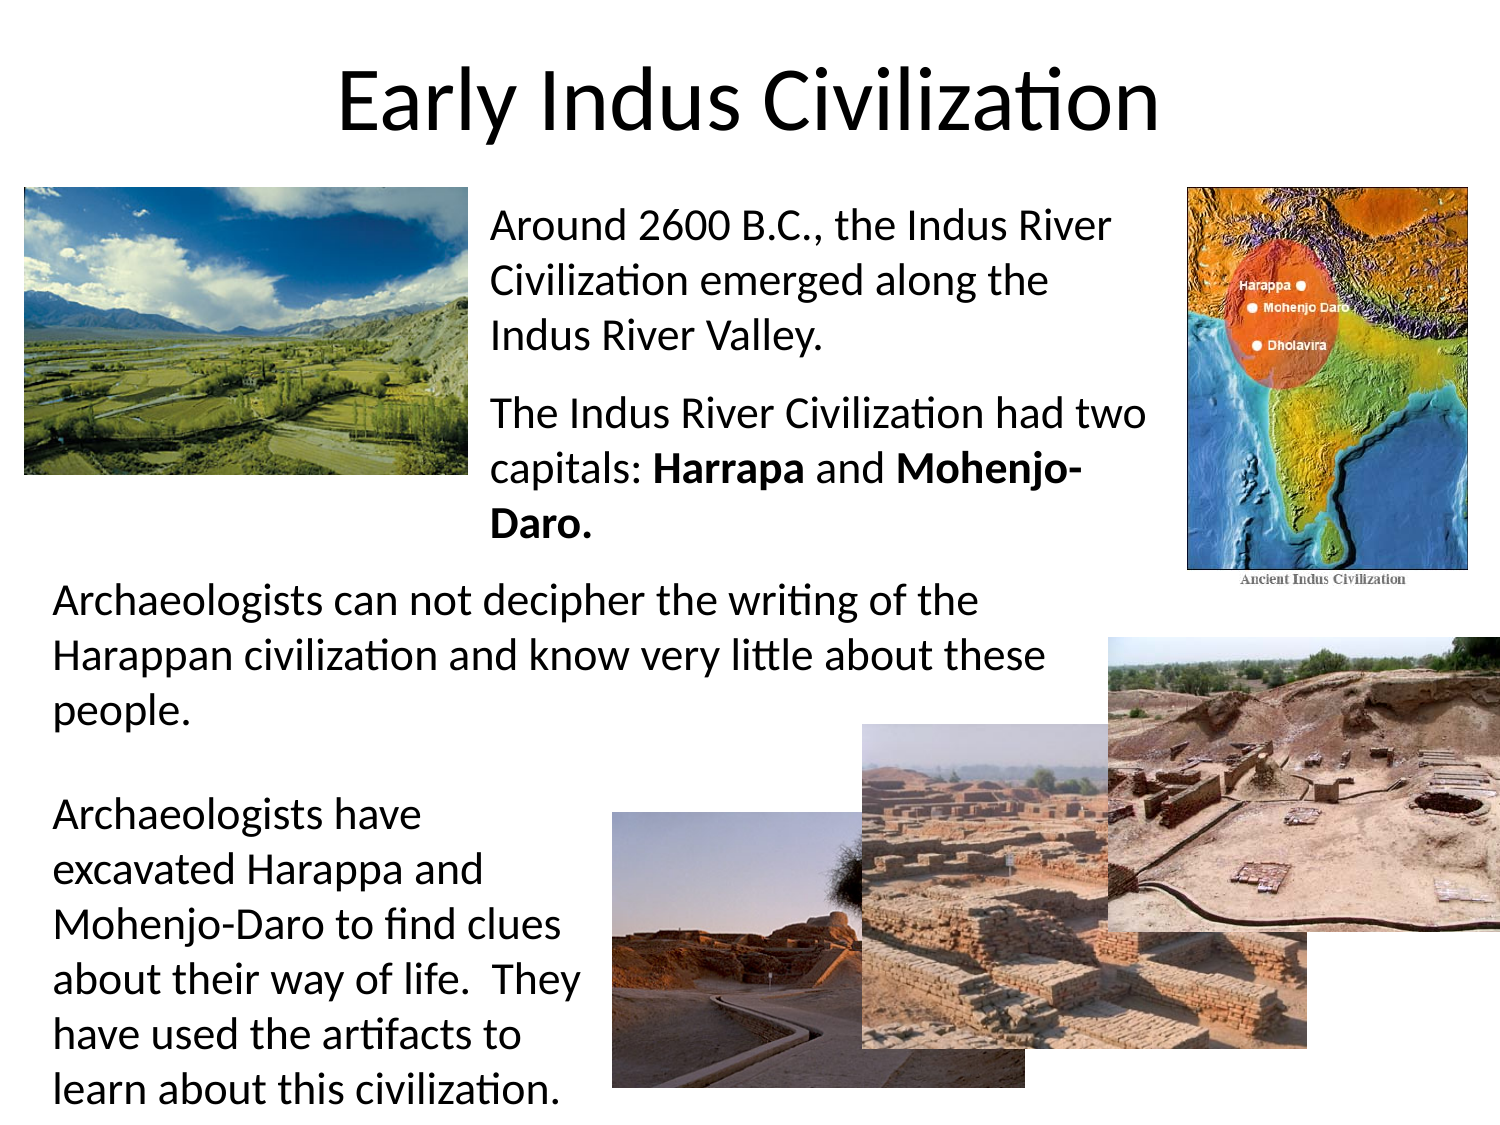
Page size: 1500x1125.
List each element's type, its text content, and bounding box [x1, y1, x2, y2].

picture [1187, 187, 1469, 588]
text_box The Indus River Civilization had two capitals: Harrapa and Mohenjo-Daro. [474, 375, 1182, 555]
text_box Around 2600 B.C., the Indus River Civilization emerged along the Indus River Valley. [474, 187, 1175, 368]
text_box Archaeologists can not decipher the writing of the Harappan civilization and know very little about these people. [37, 562, 1100, 743]
text_box Archaeologists have excavated Harappa and Mohenjo-Daro to find clues about their way of life. They have used the artifacts to learn about this civilization. [37, 776, 600, 1122]
picture [24, 187, 468, 476]
picture [612, 637, 1500, 1088]
title Early Indus Civilization [75, 0, 1425, 188]
